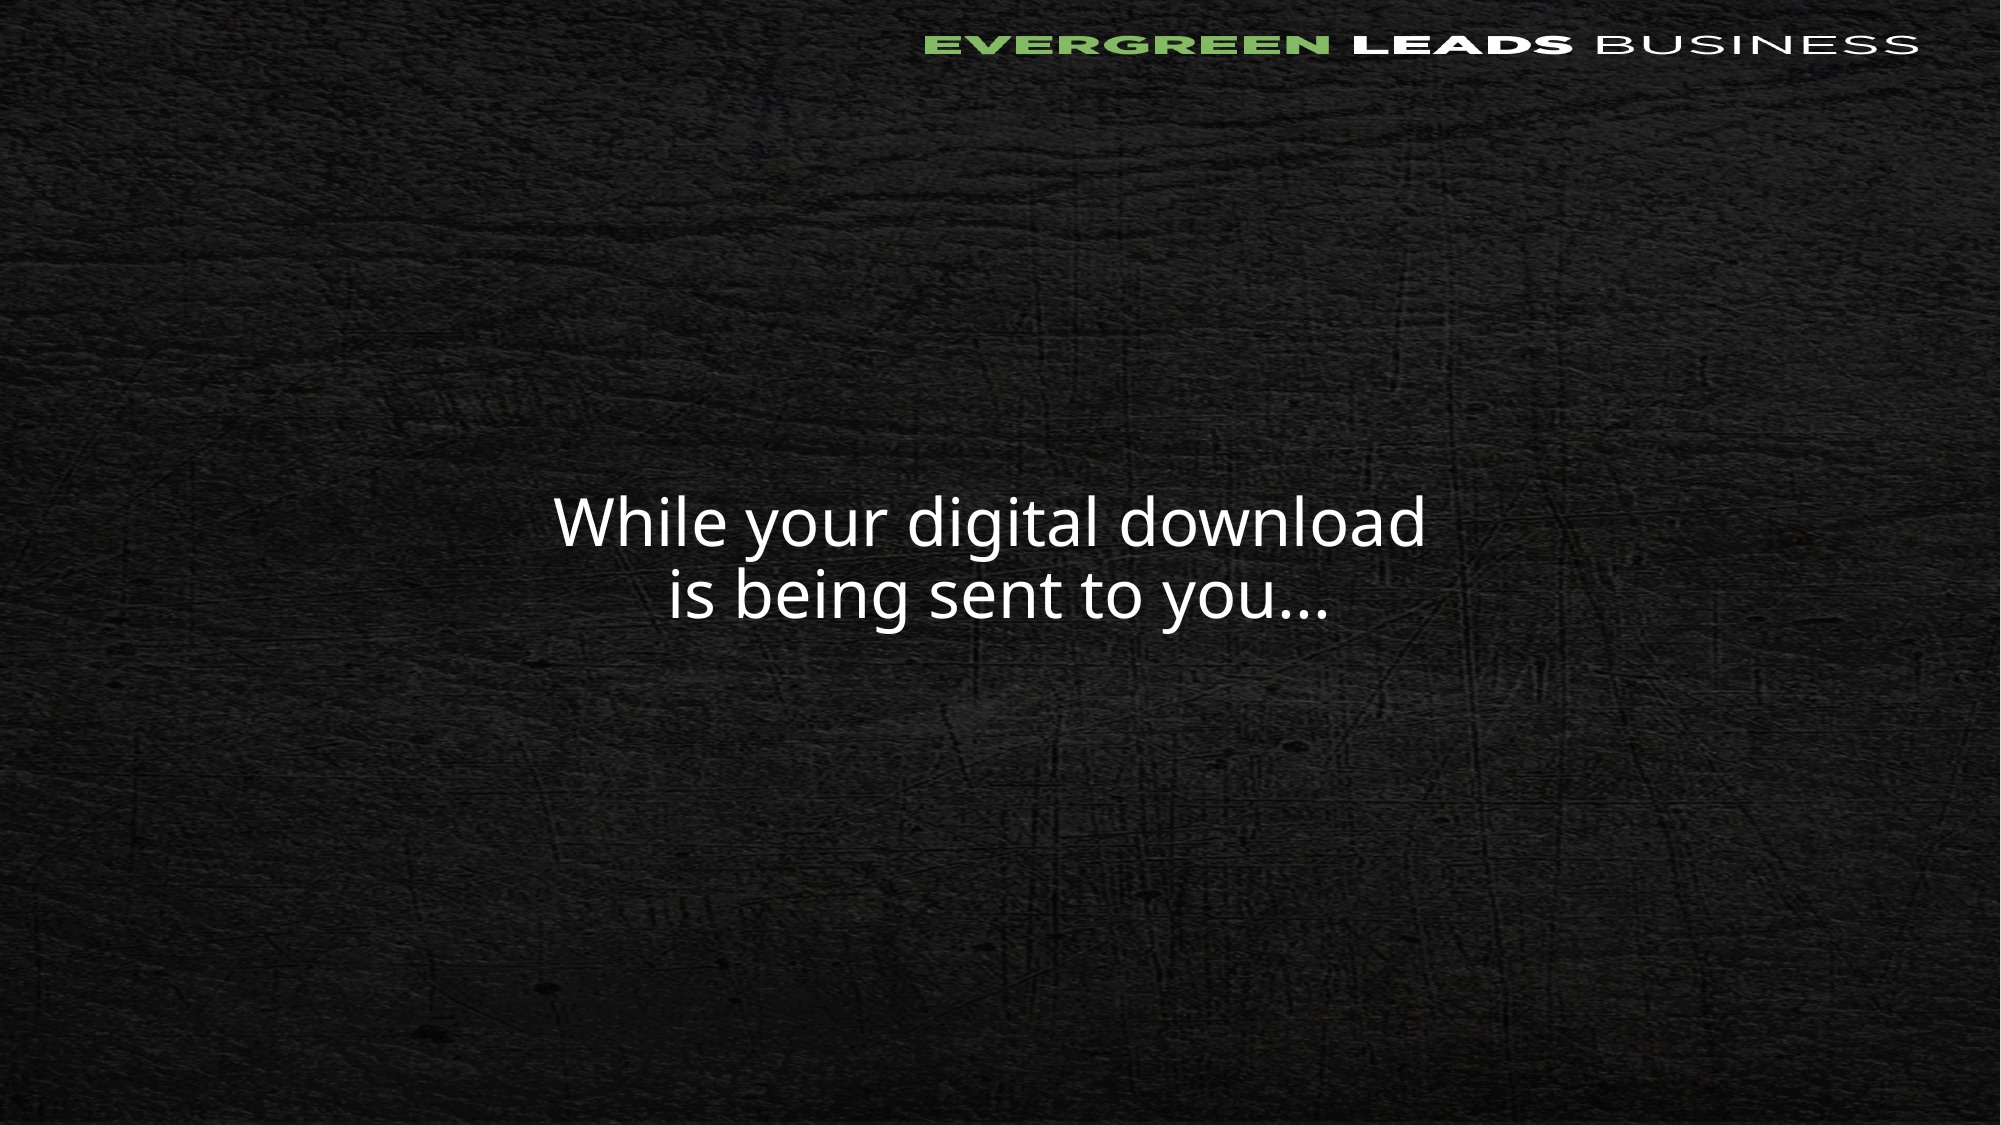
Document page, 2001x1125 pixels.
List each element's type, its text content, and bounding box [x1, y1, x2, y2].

title While your digital download is being sent to you... [249, 484, 1750, 641]
picture [0, 0, 2001, 1125]
